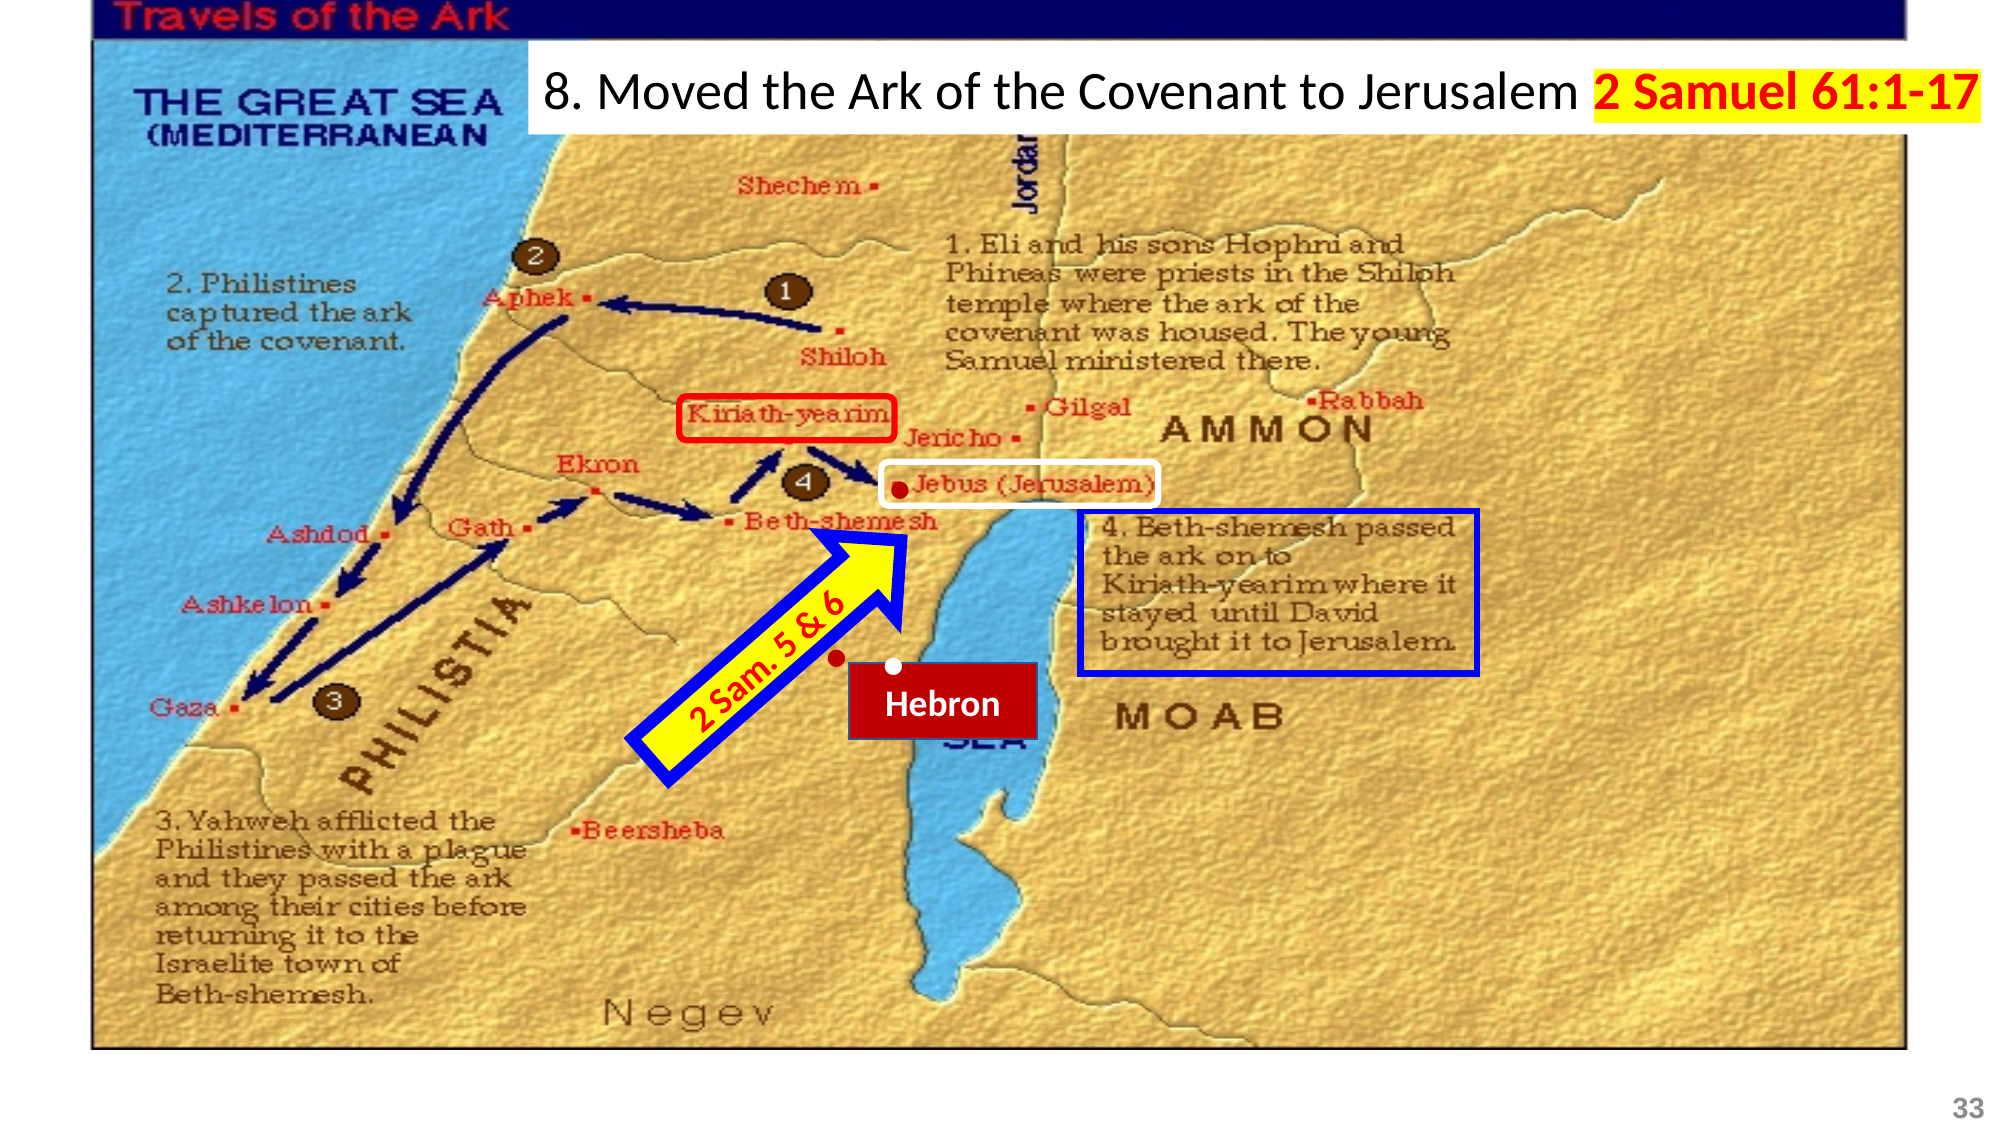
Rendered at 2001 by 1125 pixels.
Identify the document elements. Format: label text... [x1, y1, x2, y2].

text_box 8. Moved the Ark of the Covenant to Jerusalem 2 Samuel 61:1-17 [1910, 40, 2000, 135]
slide_number 33 [1550, 1076, 2000, 1125]
picture [89, 0, 1911, 1050]
